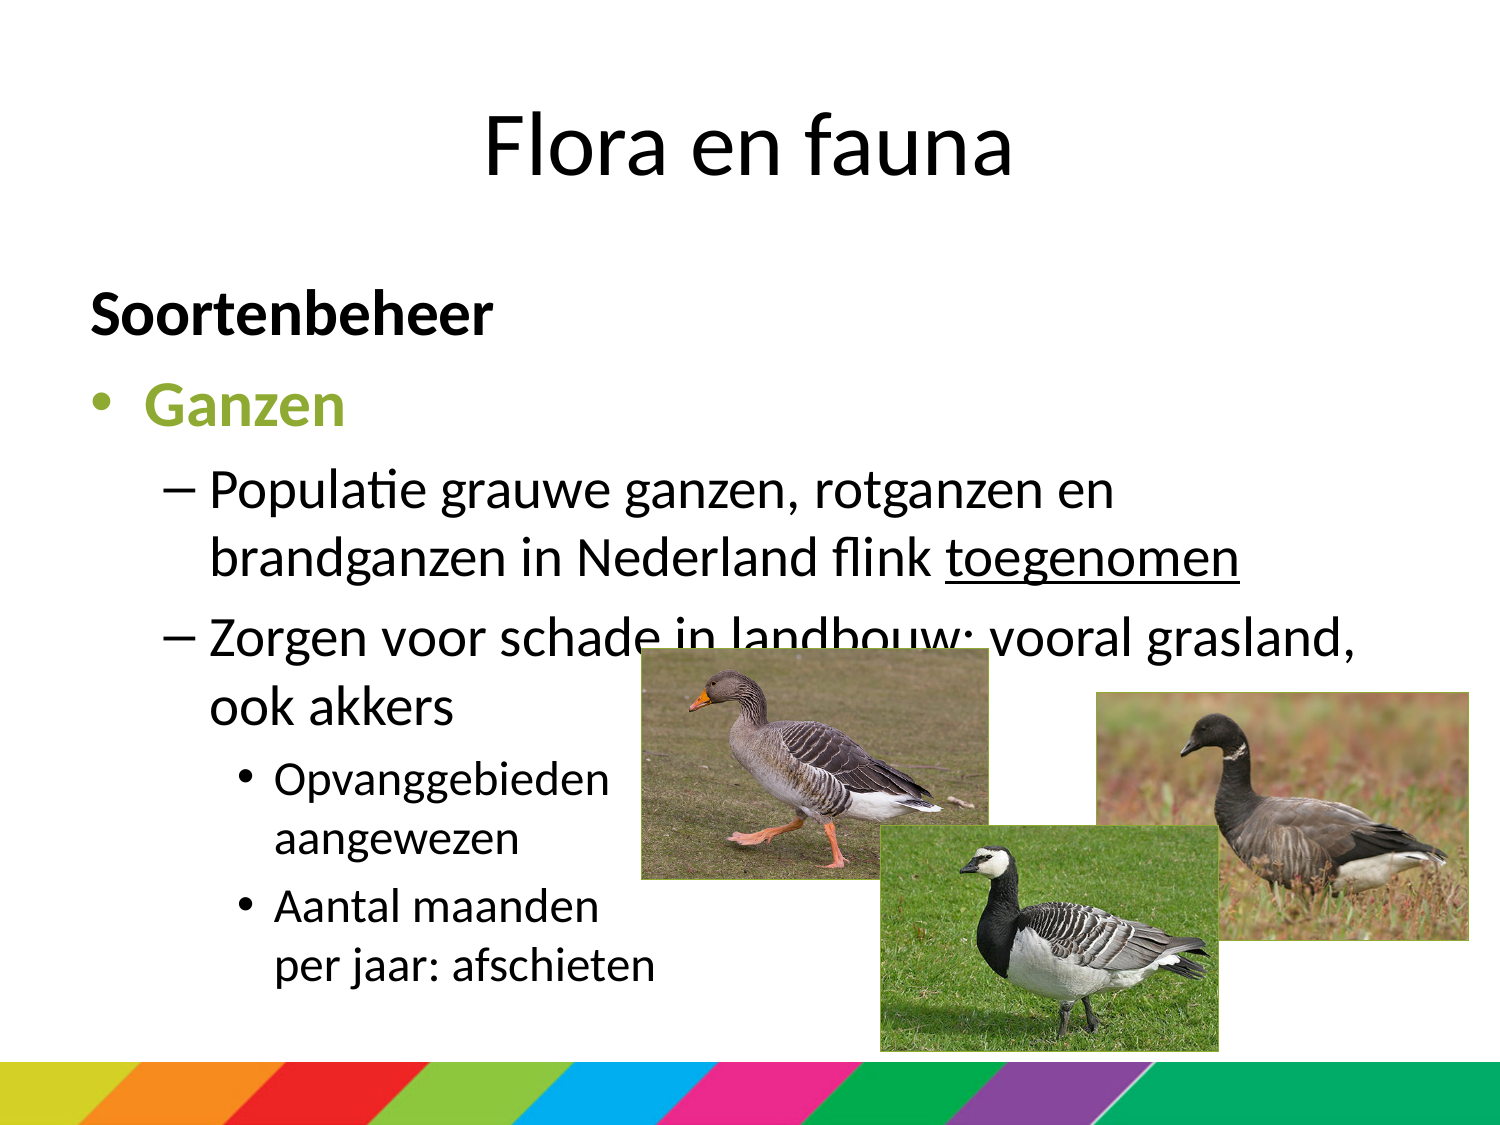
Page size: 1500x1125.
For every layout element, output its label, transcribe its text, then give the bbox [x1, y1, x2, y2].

picture [656, 1062, 1500, 1125]
picture [0, 1062, 574, 1125]
picture [640, 648, 1469, 1052]
title Flora en fauna [75, 45, 1425, 233]
list Soortenbeheer Ganzen Populatie grauwe ganzen, rotganzen en brandganzen in Nederland flink toegenomen Zorgen voor schade in landbouw: vooral grasland, ook akkers Opvanggebieden aangewezen Aantal maanden per jaar: afschieten [75, 262, 1425, 1005]
